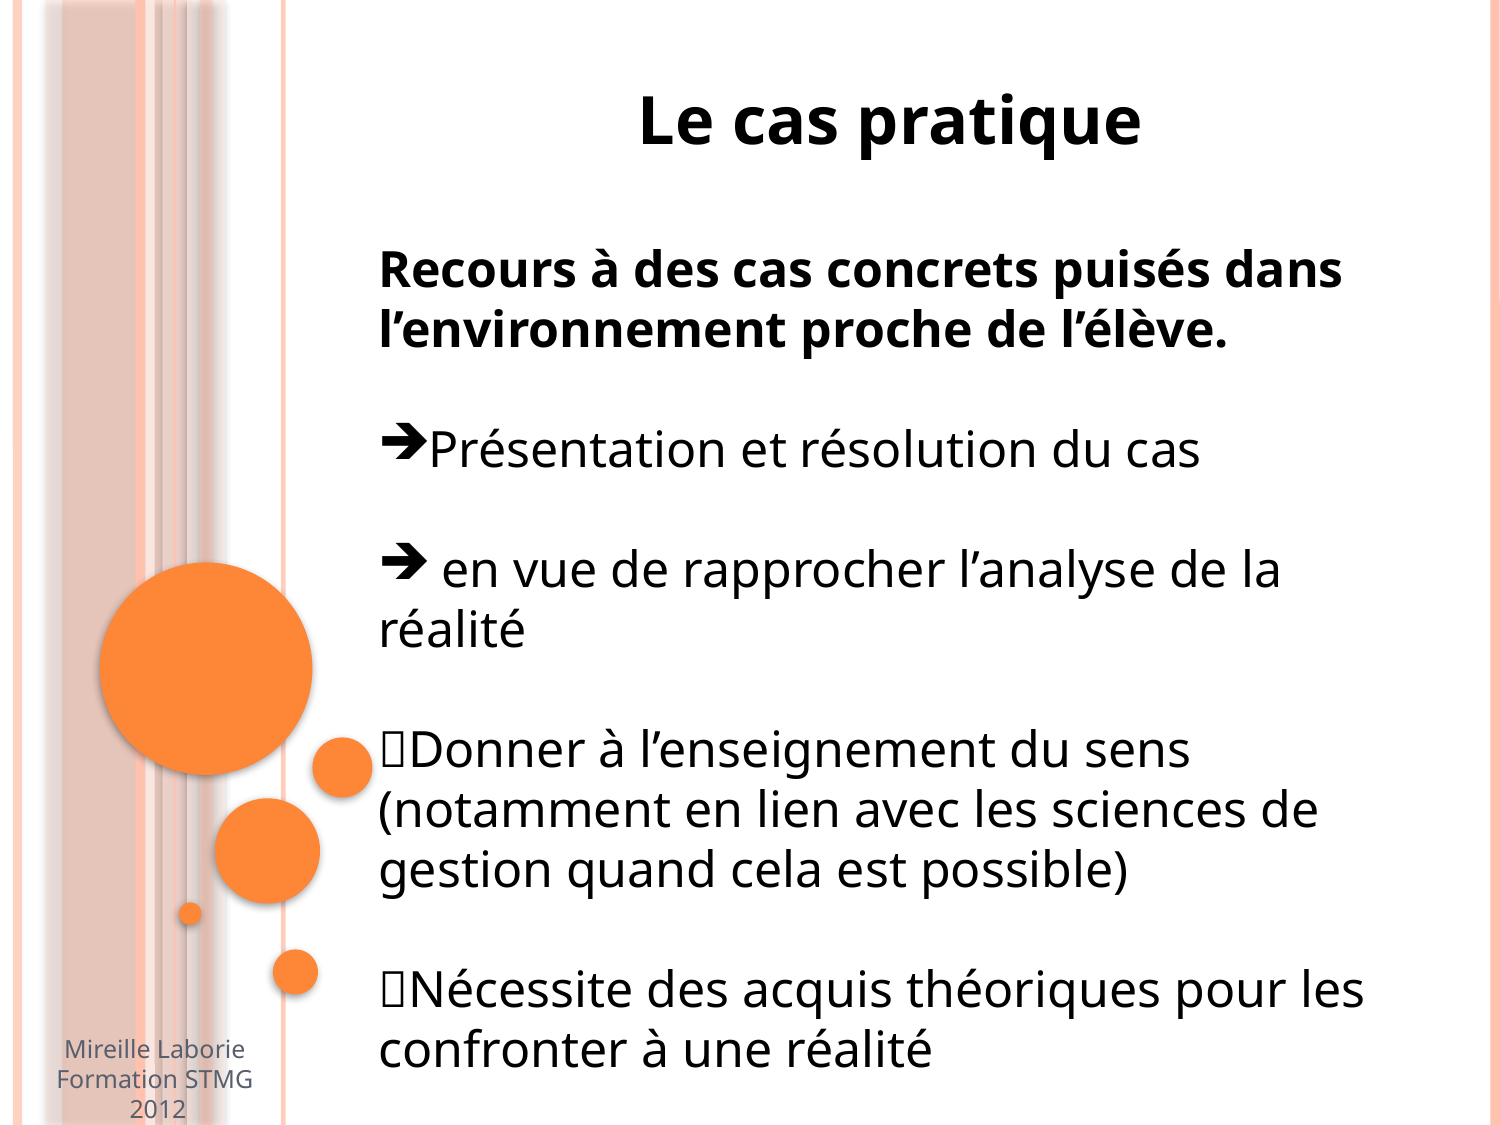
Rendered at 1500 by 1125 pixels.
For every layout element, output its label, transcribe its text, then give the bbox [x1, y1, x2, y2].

text_box Le cas pratique Recours à des cas concrets puisés dans l’environnement proche de l’élève. Présentation et résolution du cas en vue de rapprocher l’analyse de la réalité Donner à l’enseignement du sens (notamment en lien avec les sciences de gestion quand cela est possible) Nécessite des acquis théoriques pour les confronter à une réalité [363, 70, 1418, 1085]
footer Mireille Laborie Formation STMG 2012 [0, 1031, 317, 1125]
